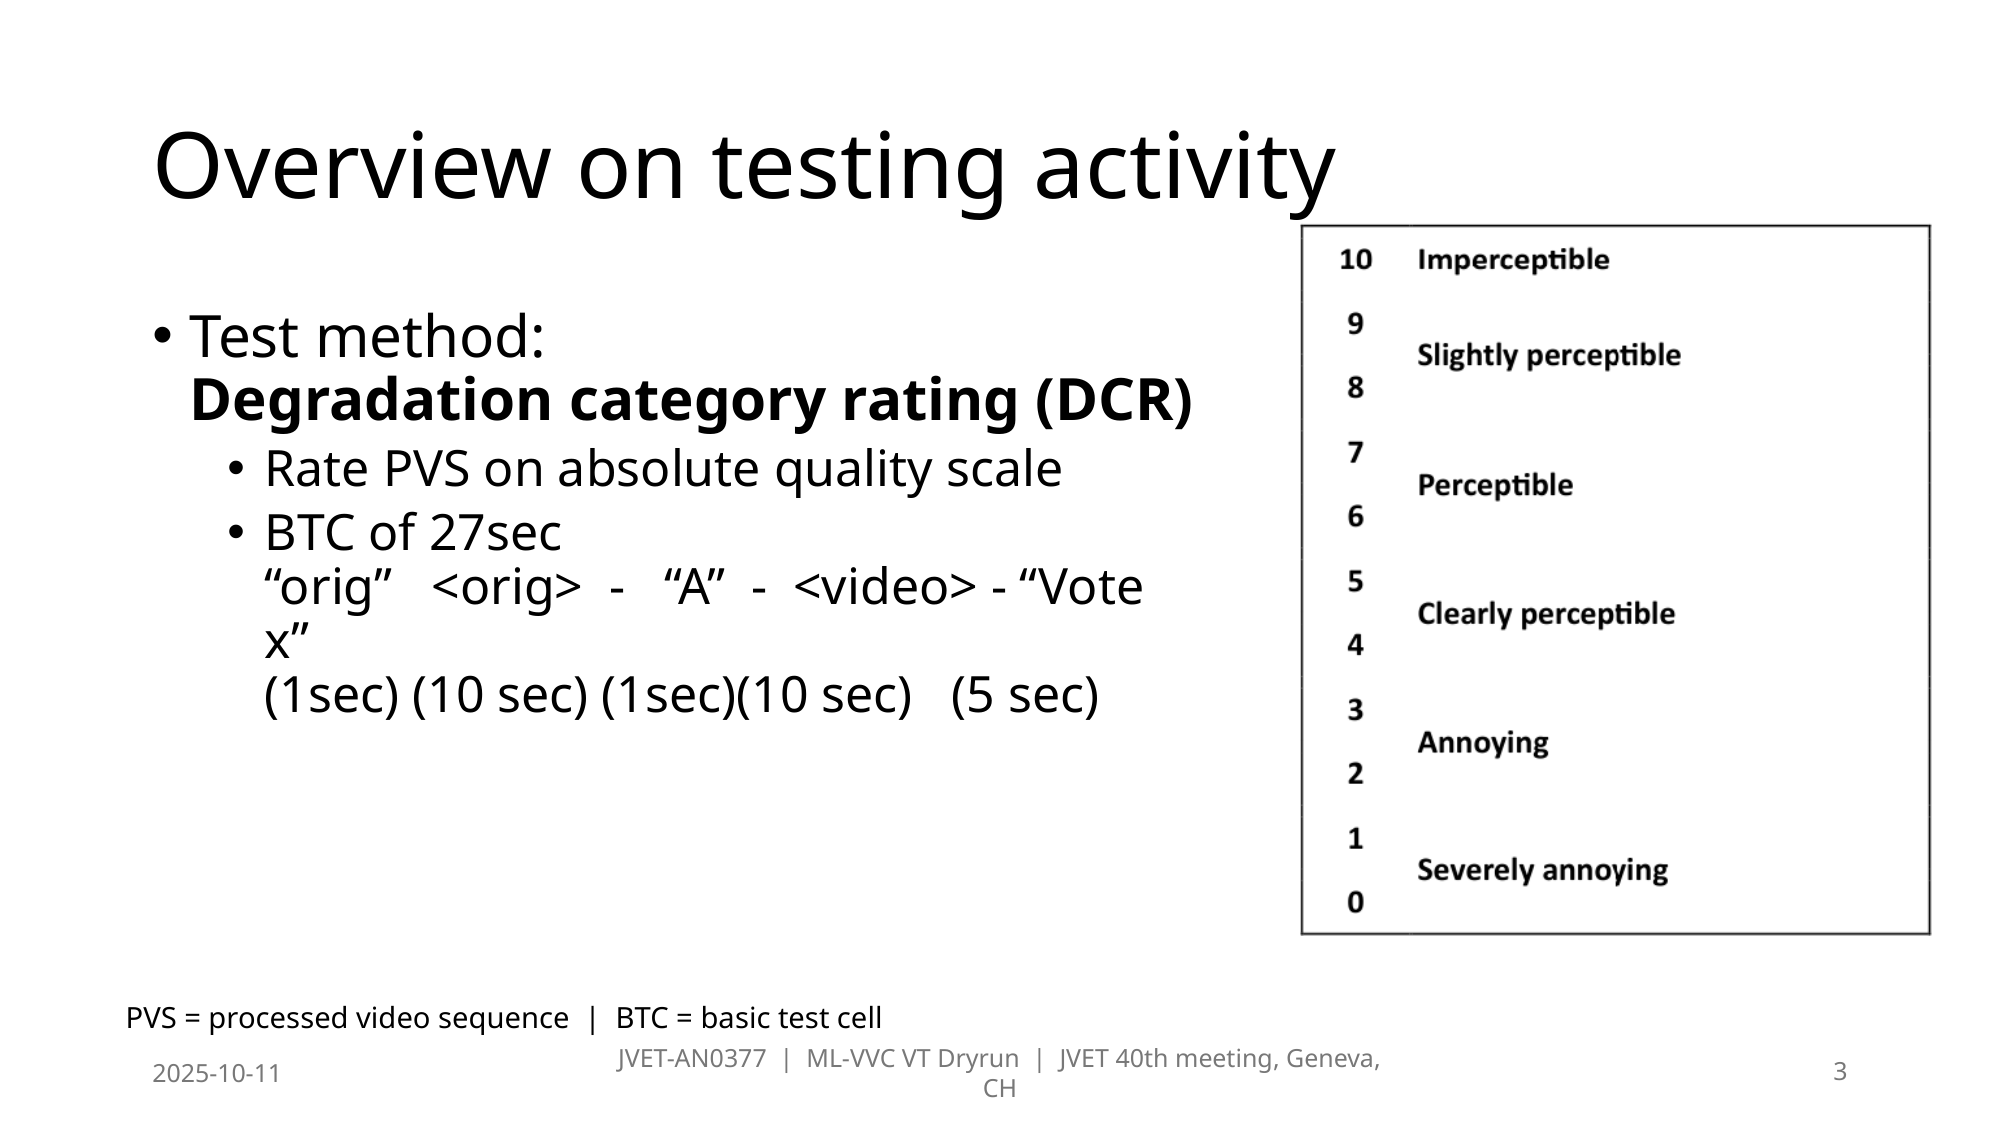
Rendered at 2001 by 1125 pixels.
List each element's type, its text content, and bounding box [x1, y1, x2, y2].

slide_number 3 [1412, 1042, 1863, 1103]
list Test method: Degradation category rating (DCR) Rate PVS on absolute quality scale BTC of 27sec “orig” <orig> - “A” - <video> - “Vote x” (1sec) (10 sec) (1sec)(10 sec) (5 sec) [137, 299, 1218, 1014]
text_box PVS = processed video sequence | BTC = basic test cell [110, 992, 906, 1042]
footer JVET-AN0377 | ML-VVC VT Dryrun | JVET 40th meeting, Geneva, CH [587, 1042, 1412, 1103]
title Overview on testing activity [137, 59, 1863, 278]
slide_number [137, 1042, 587, 1103]
picture [1300, 221, 1934, 937]
